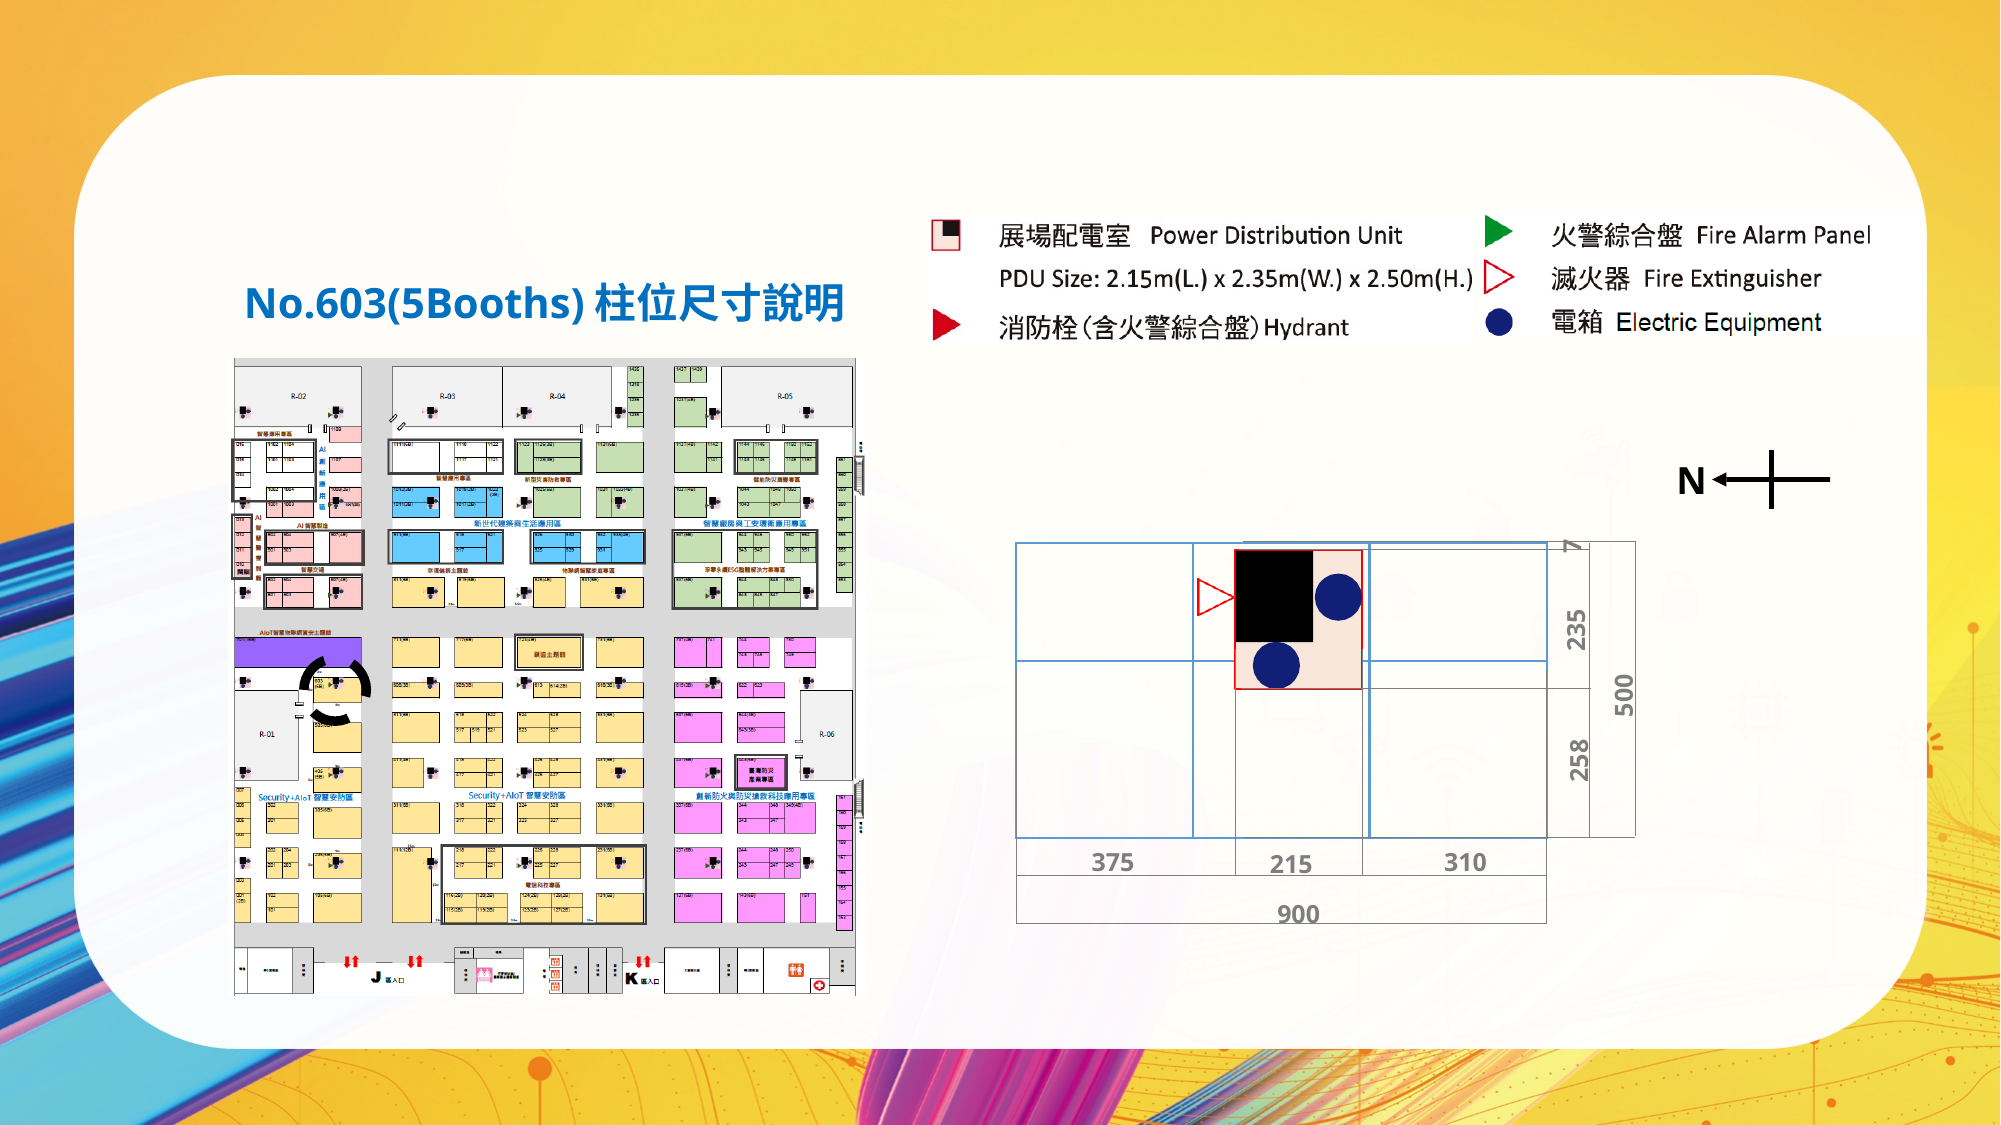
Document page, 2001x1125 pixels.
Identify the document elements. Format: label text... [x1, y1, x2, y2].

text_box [927, 211, 1921, 345]
text_box 500 [1636, 641, 1646, 751]
picture [0, 0, 2001, 1125]
text_box 500 [1600, 641, 1635, 751]
text_box 215 [1236, 841, 1346, 886]
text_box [1674, 449, 1831, 510]
text_box 258 [1590, 706, 1601, 816]
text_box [1197, 550, 1363, 690]
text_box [1016, 542, 1547, 839]
text_box 375 [1058, 839, 1168, 884]
text_box 235 [1590, 575, 1598, 685]
text_box 235 [1552, 575, 1589, 685]
text_box 310 [1411, 839, 1521, 884]
text_box No.603(5Booths)柱位尺寸說明 [241, 274, 888, 328]
text_box 900 [1244, 891, 1354, 936]
text_box 258 [1555, 706, 1589, 816]
text_box 7 [1549, 491, 1594, 601]
